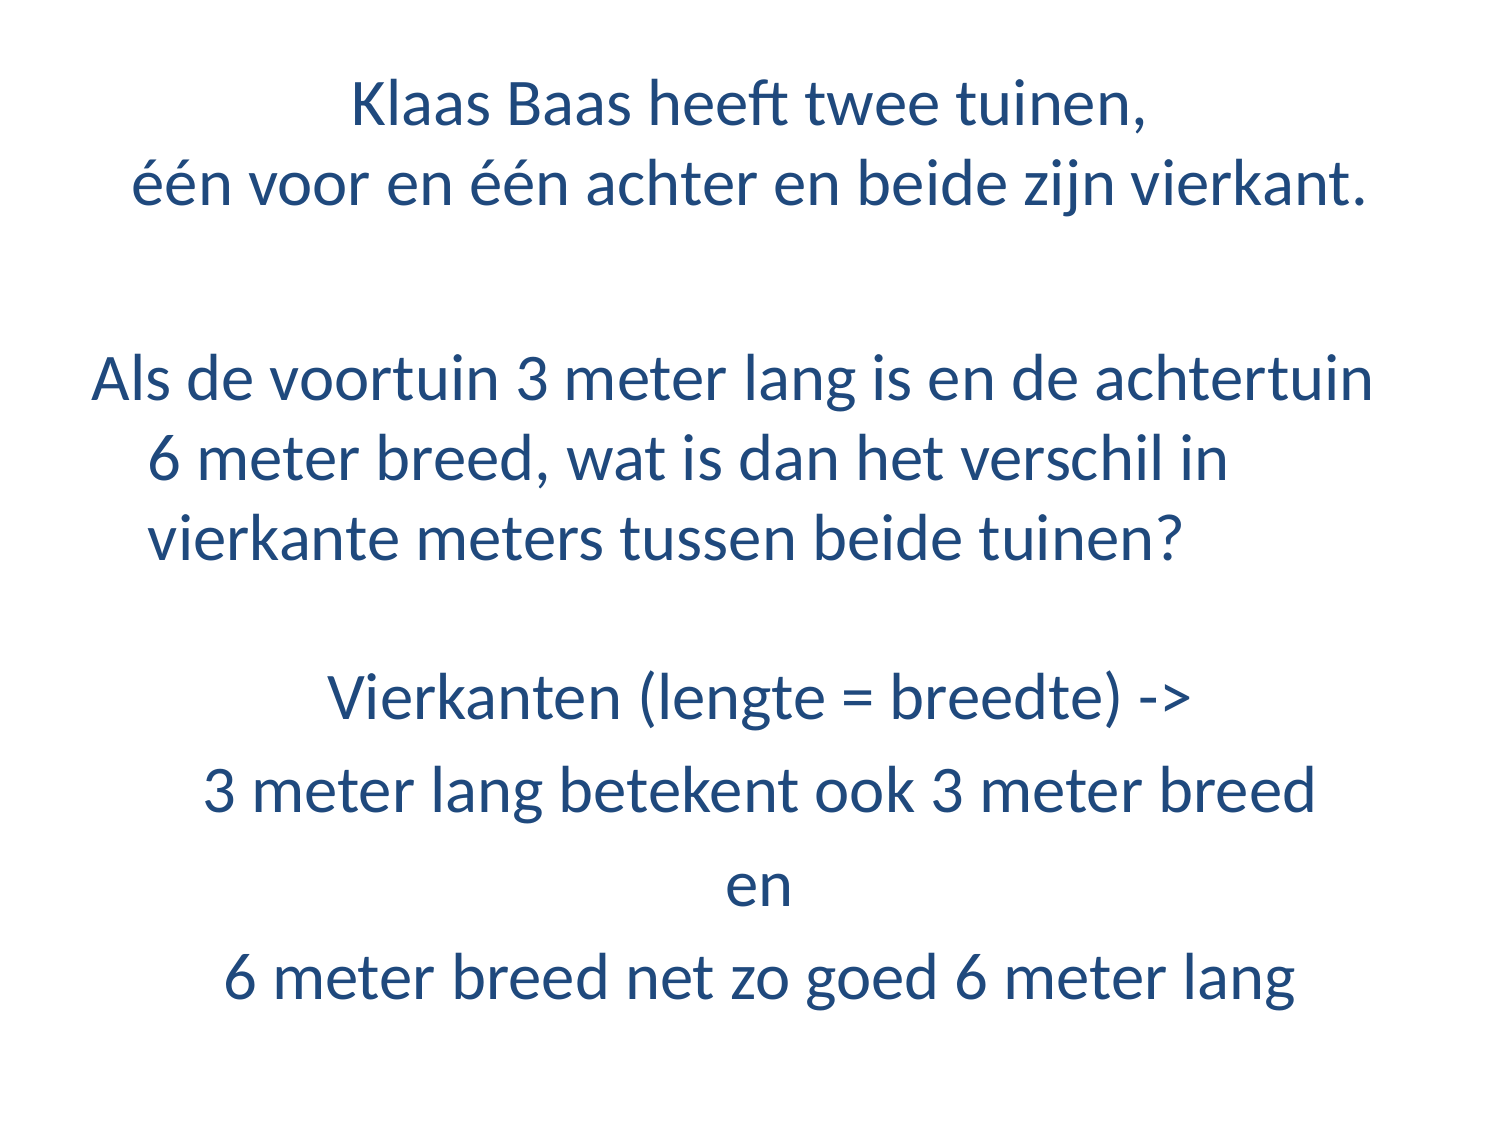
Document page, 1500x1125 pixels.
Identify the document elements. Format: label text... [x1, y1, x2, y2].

title Klaas Baas heeft twee tuinen, één voor en één achter en beide zijn vierkant. [75, 45, 1425, 233]
text_box Vierkanten (lengte = breedte) -> 3 meter lang betekent ook 3 meter breed en 6 meter breed net zo goed 6 meter lang [85, 645, 1435, 1071]
list Als de voortuin 3 meter lang is en de achtertuin 6 meter breed, wat is dan het verschil in vierkante meters tussen beide tuinen? [76, 326, 1427, 615]
